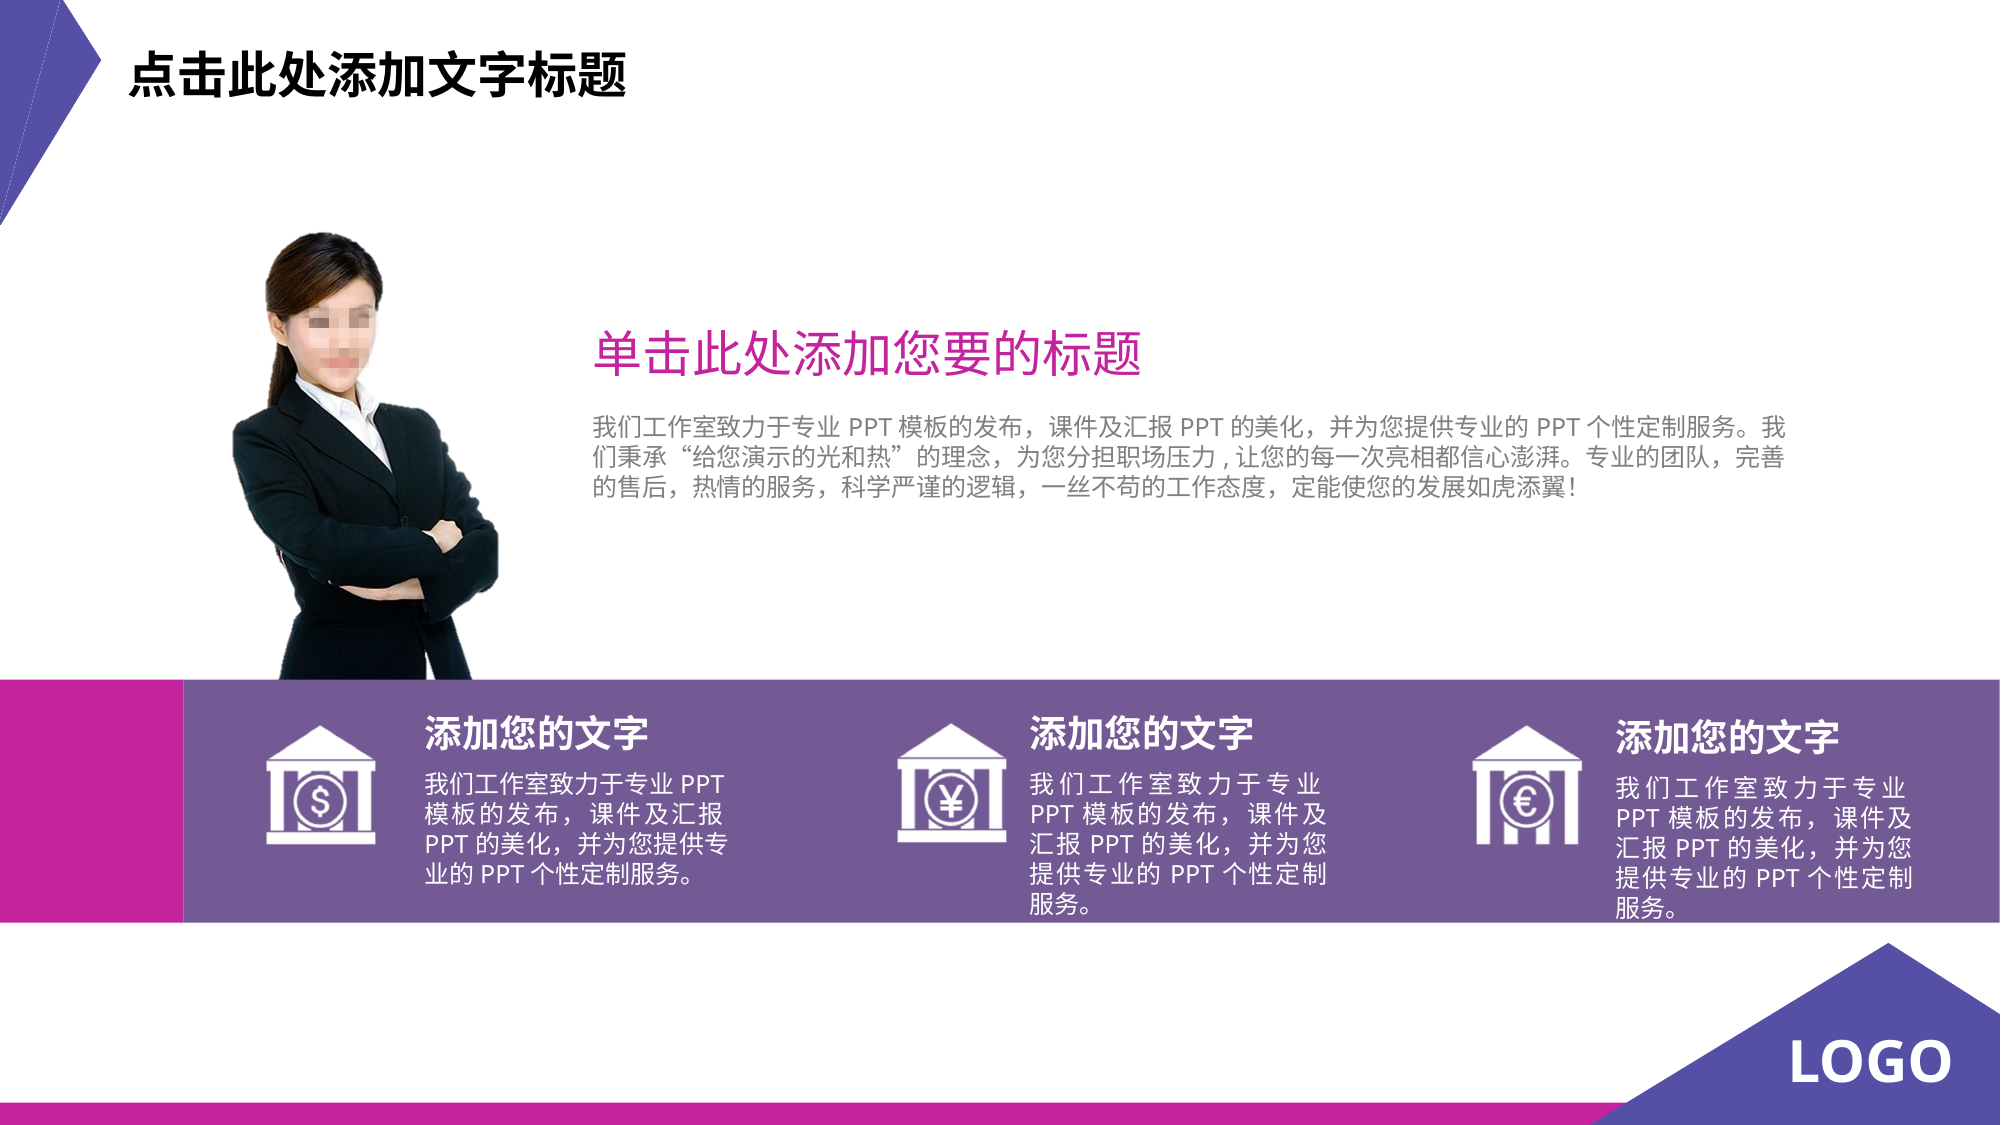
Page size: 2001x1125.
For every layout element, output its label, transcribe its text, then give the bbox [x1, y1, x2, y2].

text_box 点击此处添加文字标题 [112, 36, 670, 112]
text_box 单击此处添加您要的标题 [577, 315, 1176, 390]
text_box 添加您的文字 [1015, 703, 1282, 763]
text_box 我们工作室致力于专业PPT模板的发布，课件及汇报PPT的美化，并为您提供专业的PPT个性定制服务。 [1015, 761, 1343, 927]
text_box 我们工作室致力于专业PPT模板的发布，课件及汇报PPT的美化，并为您提供专业的PPT个性定制服务。 [1600, 765, 1928, 931]
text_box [0, 76, 160, 160]
text_box 我们工作室致力于专业PPT模板的发布，课件及汇报PPT的美化，并为您提供专业的PPT个性定制服务。我们秉承“给您演示的光和热”的理念，为您分担职场压力,让您的每一次亮相都信心澎湃。专业的团队，完善的售后，热情的服务，科学严谨的逻辑，一丝不苟的工作态度，定能使您的发展如虎添翼！ [577, 403, 1824, 544]
text_box 添加您的文字 [410, 703, 676, 763]
picture [1461, 719, 1593, 850]
picture [199, 208, 531, 680]
text_box 添加您的文字 [1600, 706, 1867, 767]
text_box 我们工作室致力于专业PPT模板的发布，课件及汇报PPT的美化，并为您提供专业的PPT个性定制服务。 [409, 761, 745, 897]
picture [886, 717, 1017, 848]
text_box [185, 679, 2000, 924]
picture [255, 719, 386, 850]
text_box [0, 679, 185, 924]
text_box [1562, 975, 2000, 1125]
text_box [0, 1102, 1562, 1125]
